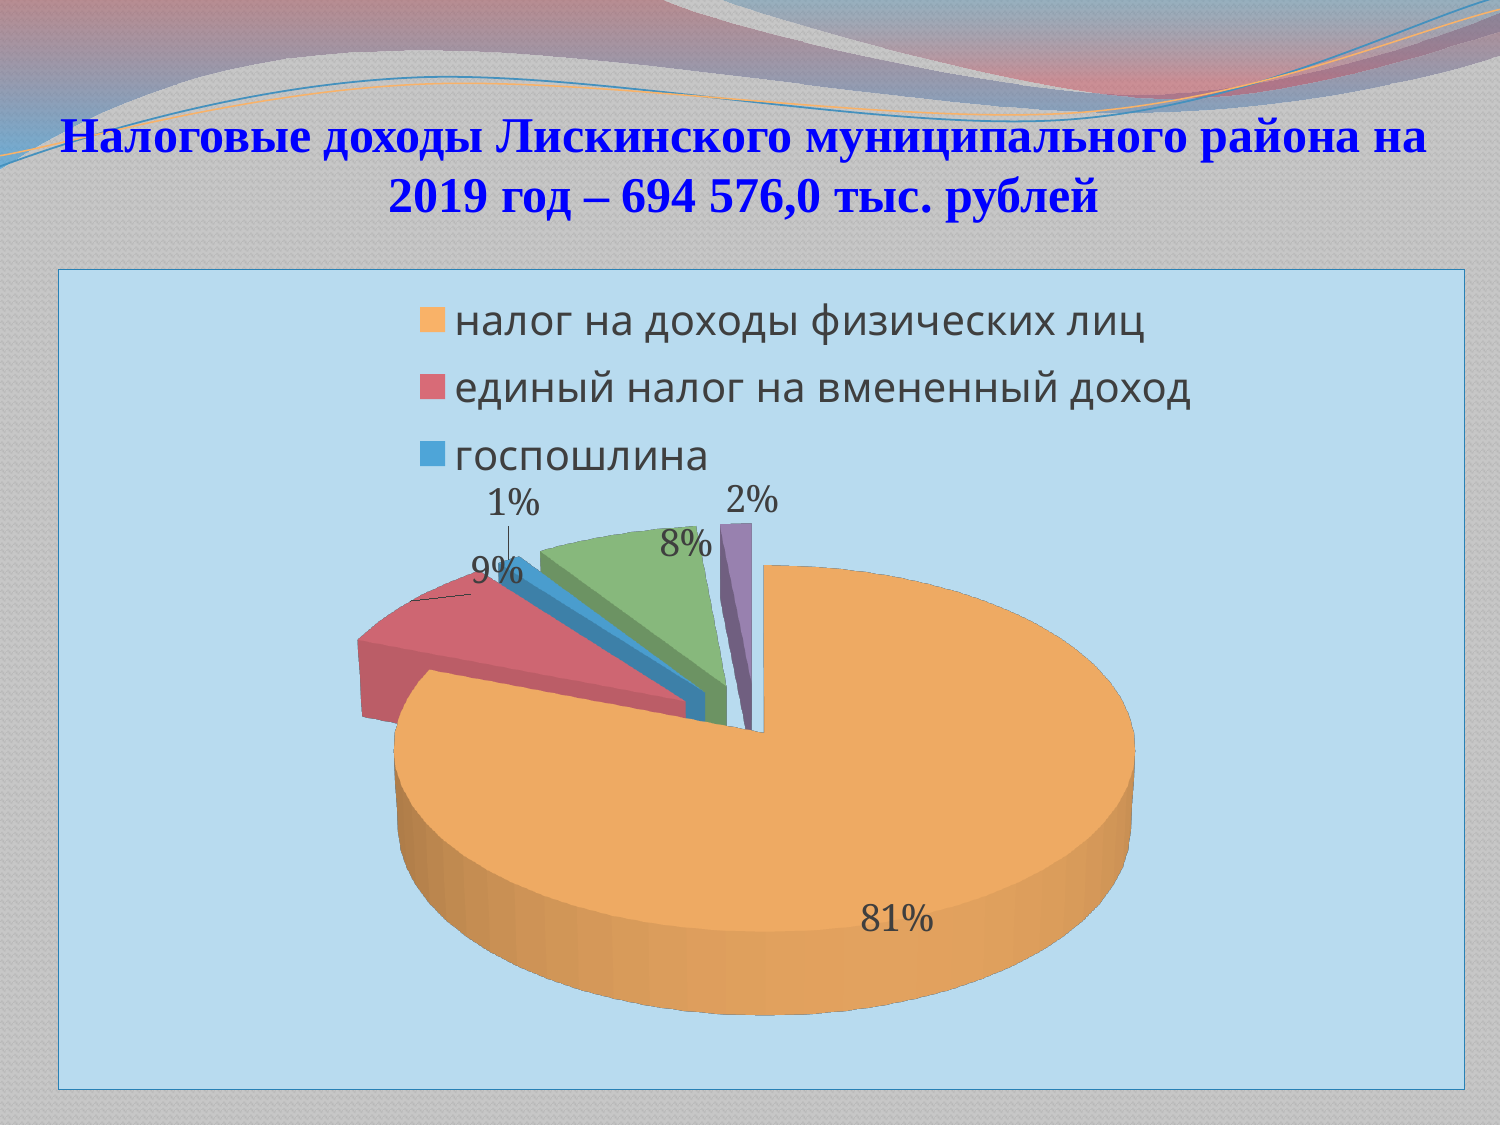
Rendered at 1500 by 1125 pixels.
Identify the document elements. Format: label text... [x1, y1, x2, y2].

chart [58, 269, 1466, 1091]
title Налоговые доходы Лискинского муниципального района на 2019 год – 694 576,0 тыс. рублей [58, 82, 1430, 223]
